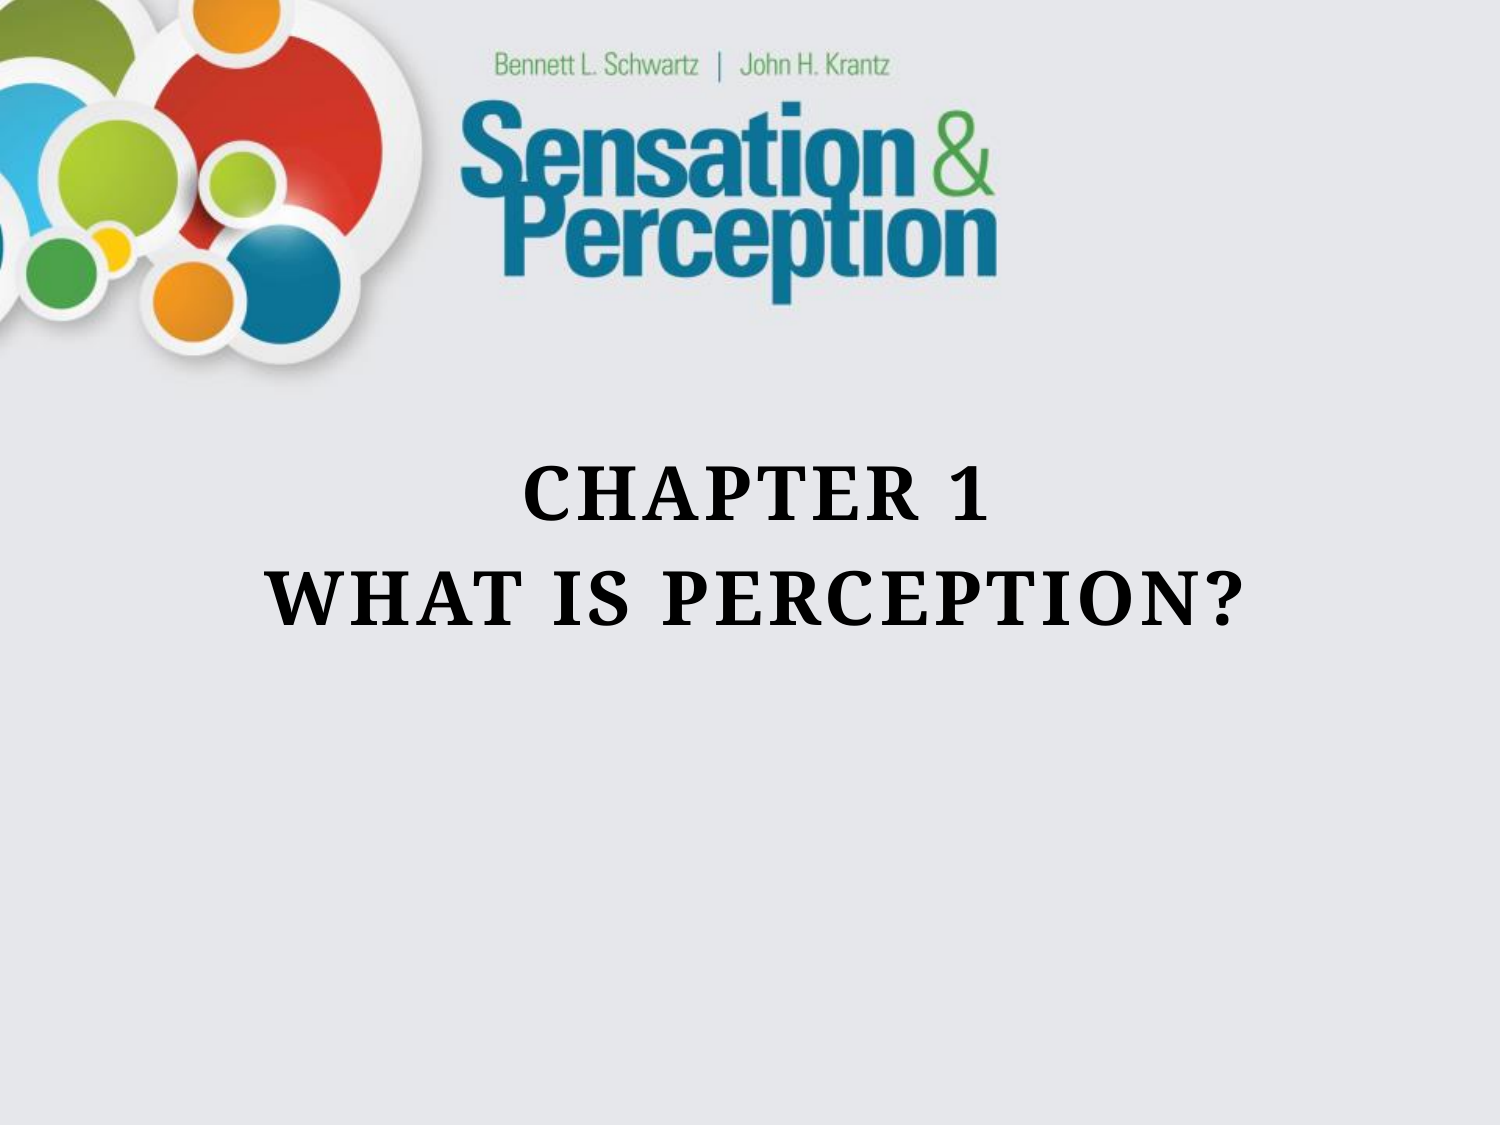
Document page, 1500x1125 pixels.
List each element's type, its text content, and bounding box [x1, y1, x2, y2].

picture [0, 0, 1500, 1125]
list Chapter 1 WHAT IS PERCEPTION? [224, 438, 1288, 713]
